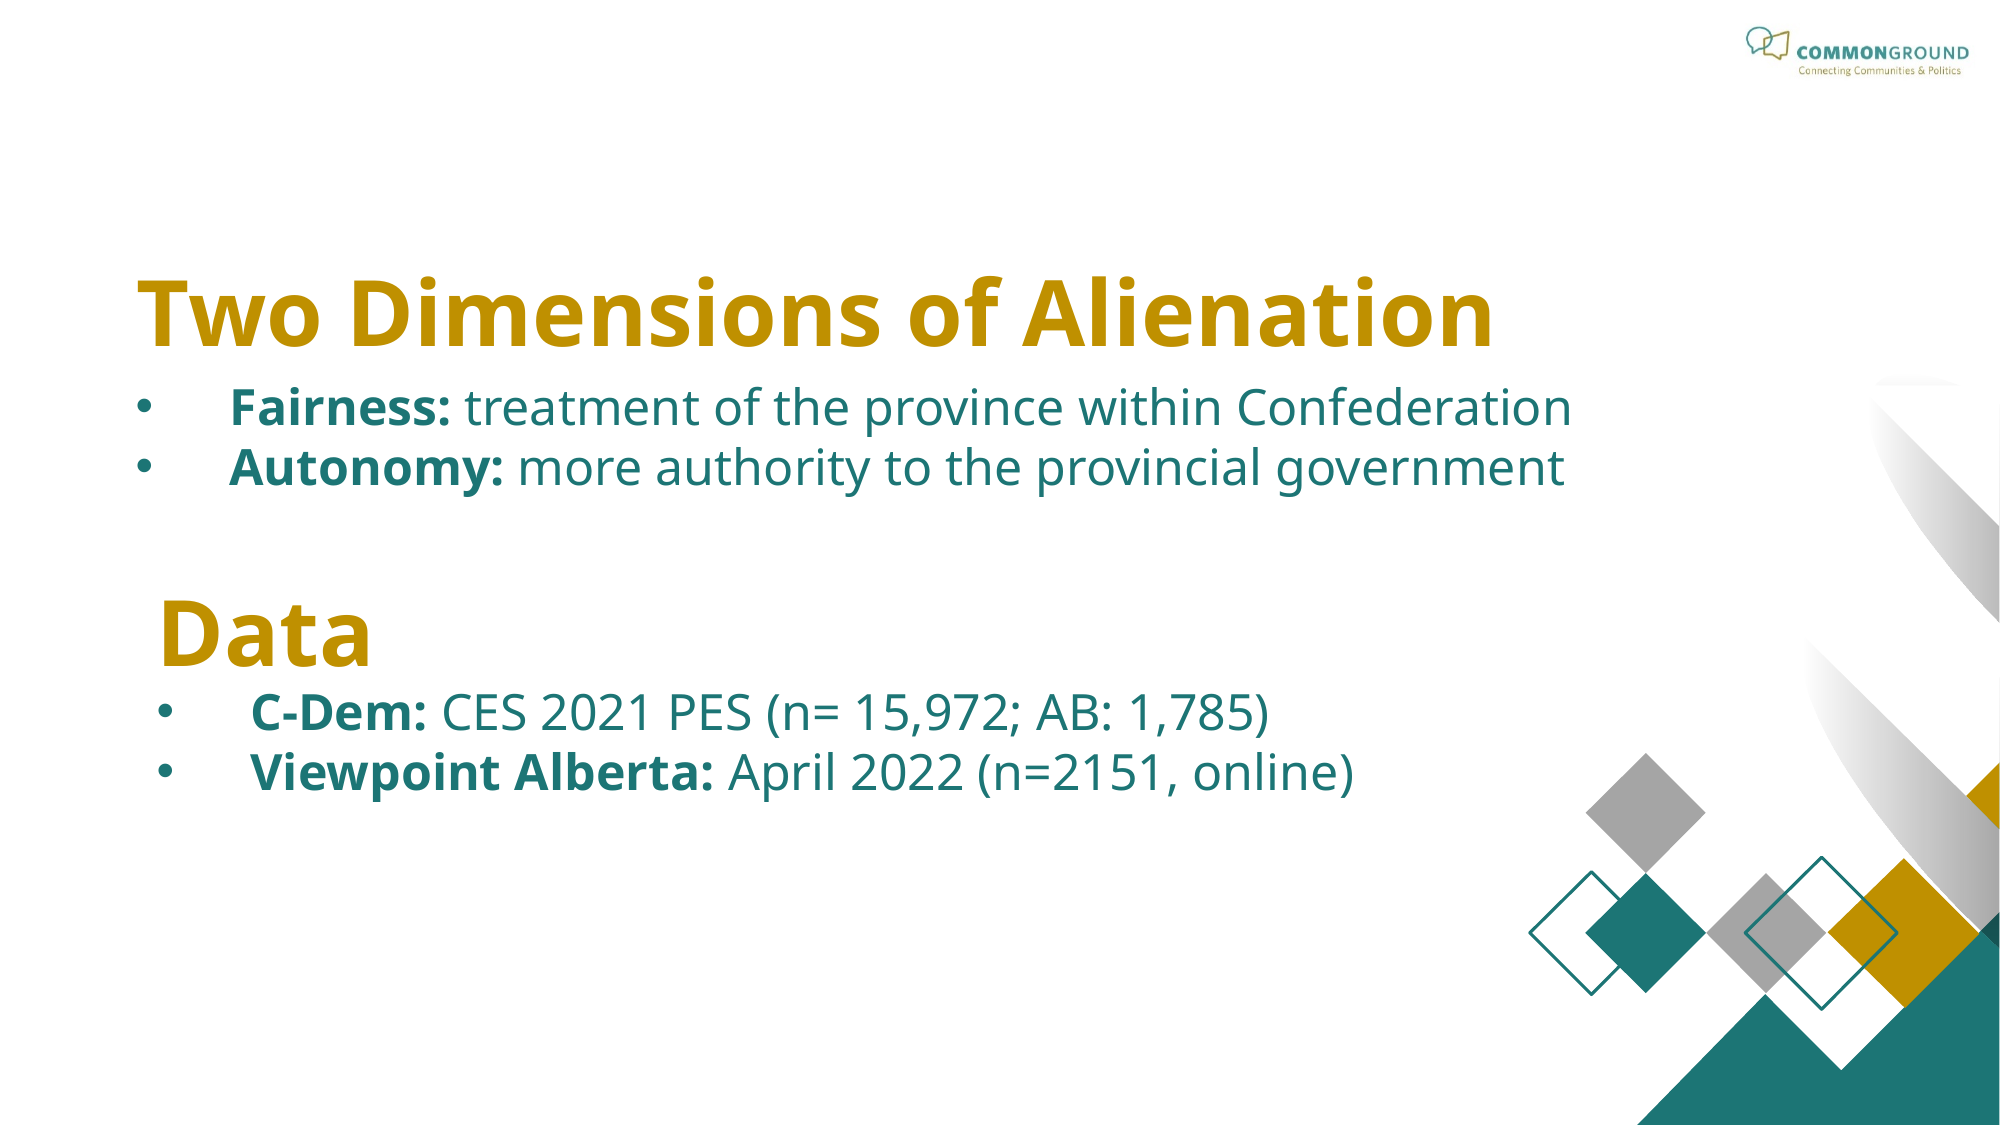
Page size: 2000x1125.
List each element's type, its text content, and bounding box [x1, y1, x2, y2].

text_box C-Dem: CES 2021 PES (n= 15,972; AB: 1,785) Viewpoint Alberta: April 2022 (n=2151, online) [156, 736, 1254, 873]
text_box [1259, 385, 2000, 1125]
text_box Data [156, 568, 1254, 736]
text_box Fairness: treatment of the province within Confederation Autonomy: more authority to the provincial government [135, 375, 1548, 568]
picture [1734, 22, 1979, 81]
text_box Two Dimensions of Alienation [136, 249, 1449, 371]
